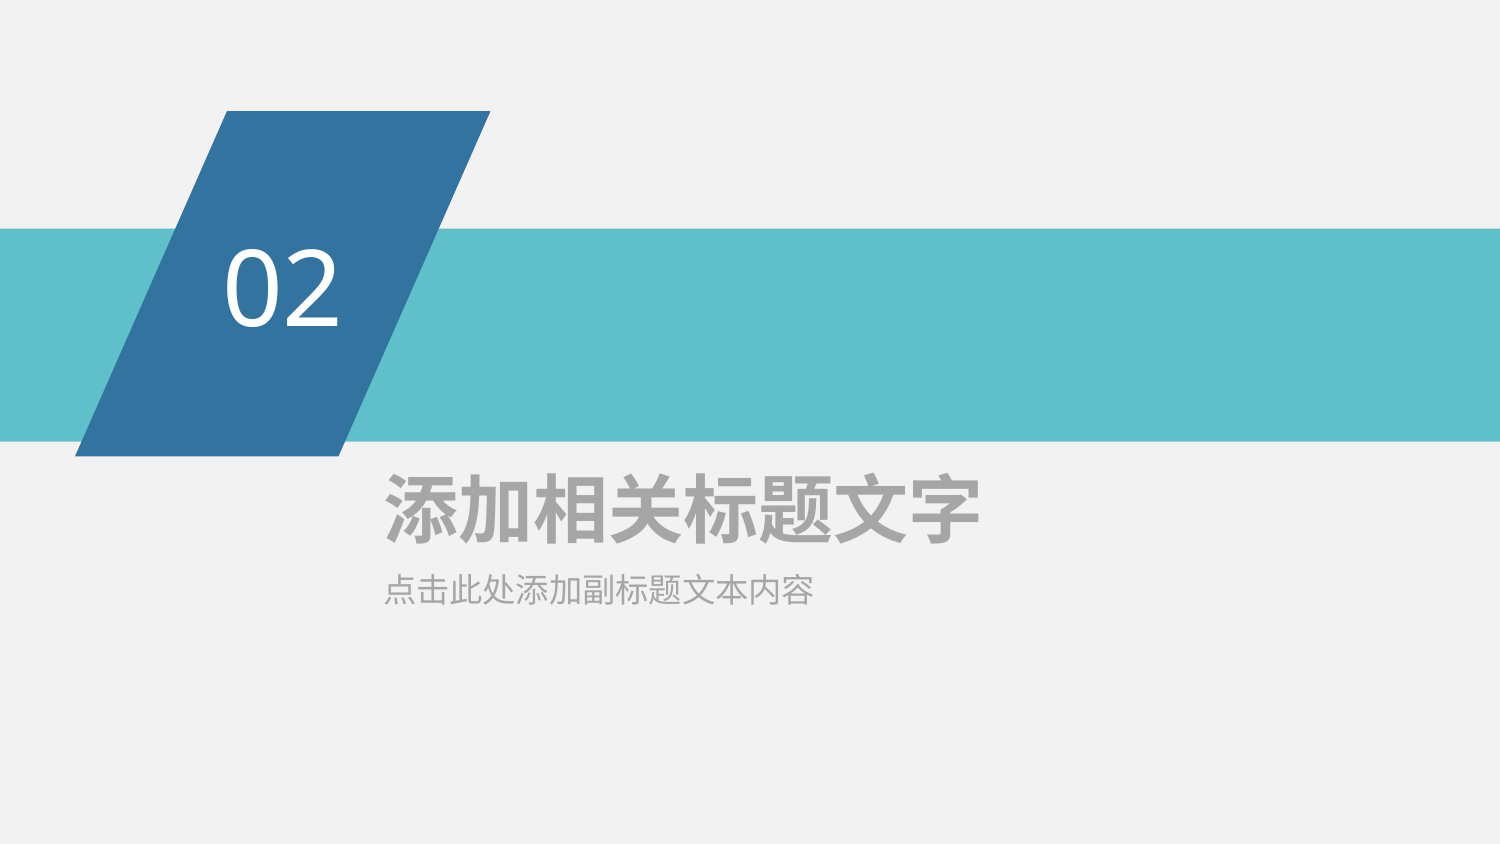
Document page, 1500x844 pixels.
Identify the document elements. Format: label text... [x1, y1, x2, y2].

text_box [346, 228, 1500, 442]
text_box 点击此处添加副标题文本内容 [371, 563, 877, 615]
text_box 添加相关标题文字 [371, 456, 1201, 559]
text_box [0, 228, 175, 442]
text_box 02 [75, 111, 491, 457]
